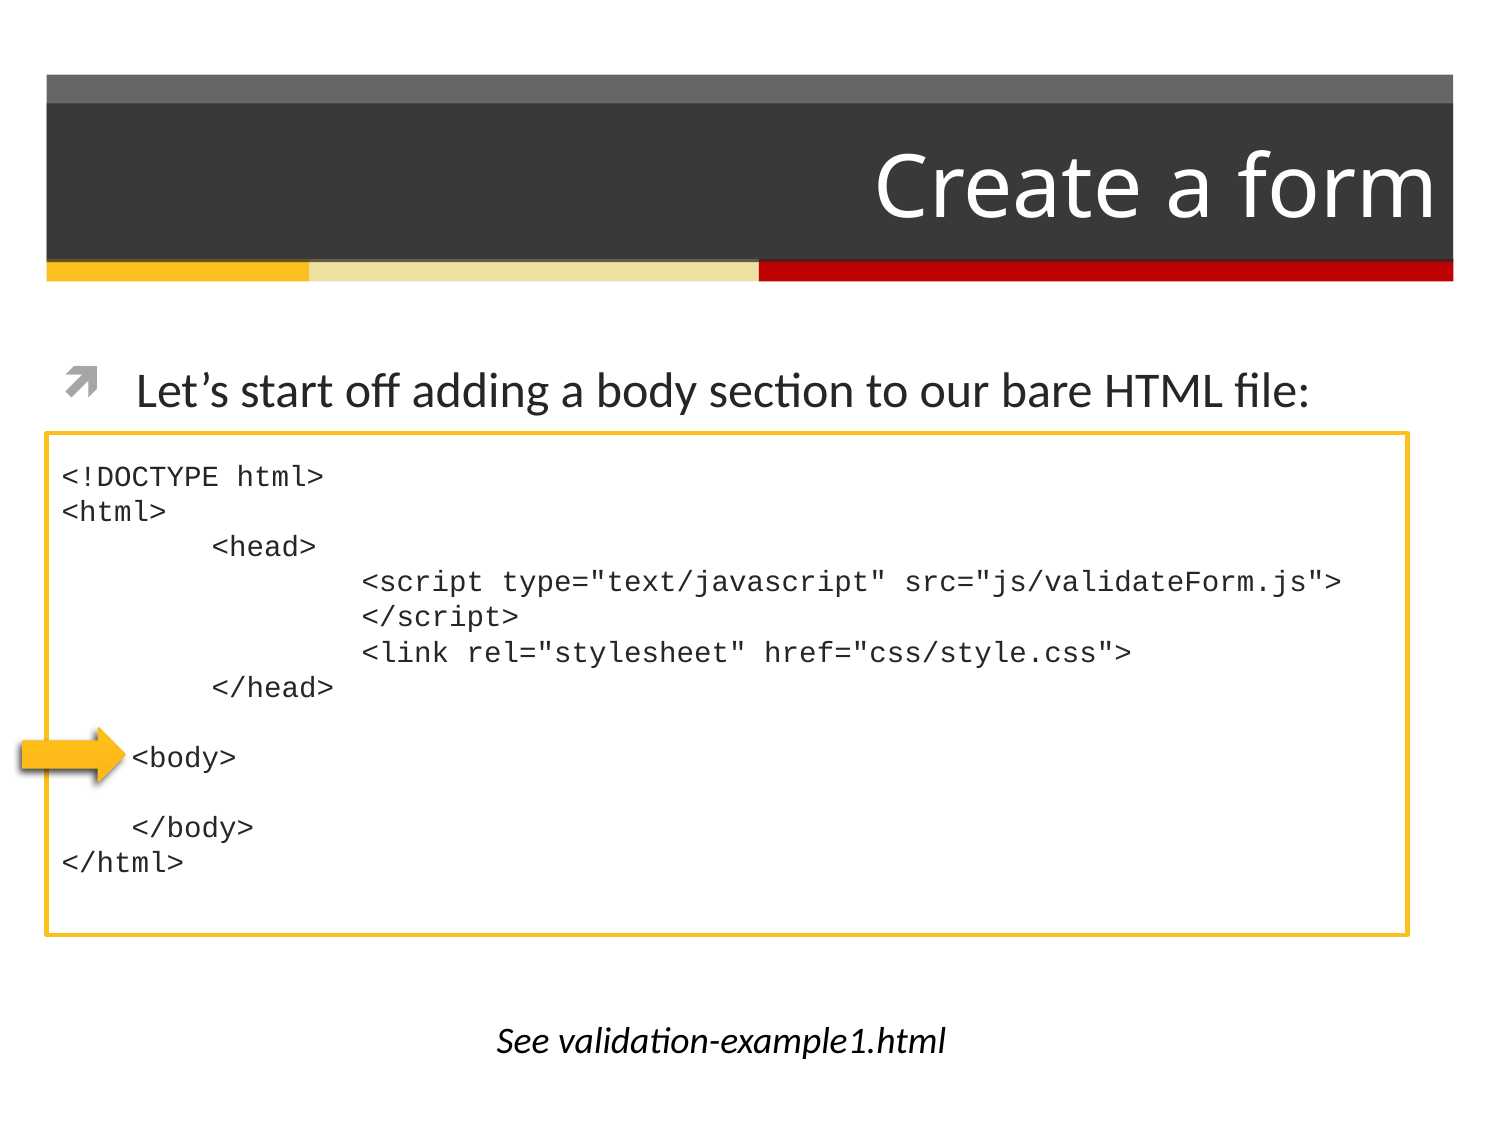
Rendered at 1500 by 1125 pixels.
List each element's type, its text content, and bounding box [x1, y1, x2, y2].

text_box See validation-example1.html [481, 1008, 971, 1069]
list Let’s start off adding a body section to our bare HTML file: <!DOCTYPE html> <html> <head> <script type="text/javascript" src="js/validateForm.js"> </script> <link rel="stylesheet" href="css/style.css"> </head> <body> </body> </html> [46, 350, 1454, 1005]
text_box [44, 431, 1410, 937]
title Create a form [46, 103, 1454, 263]
text_box [21, 727, 126, 782]
